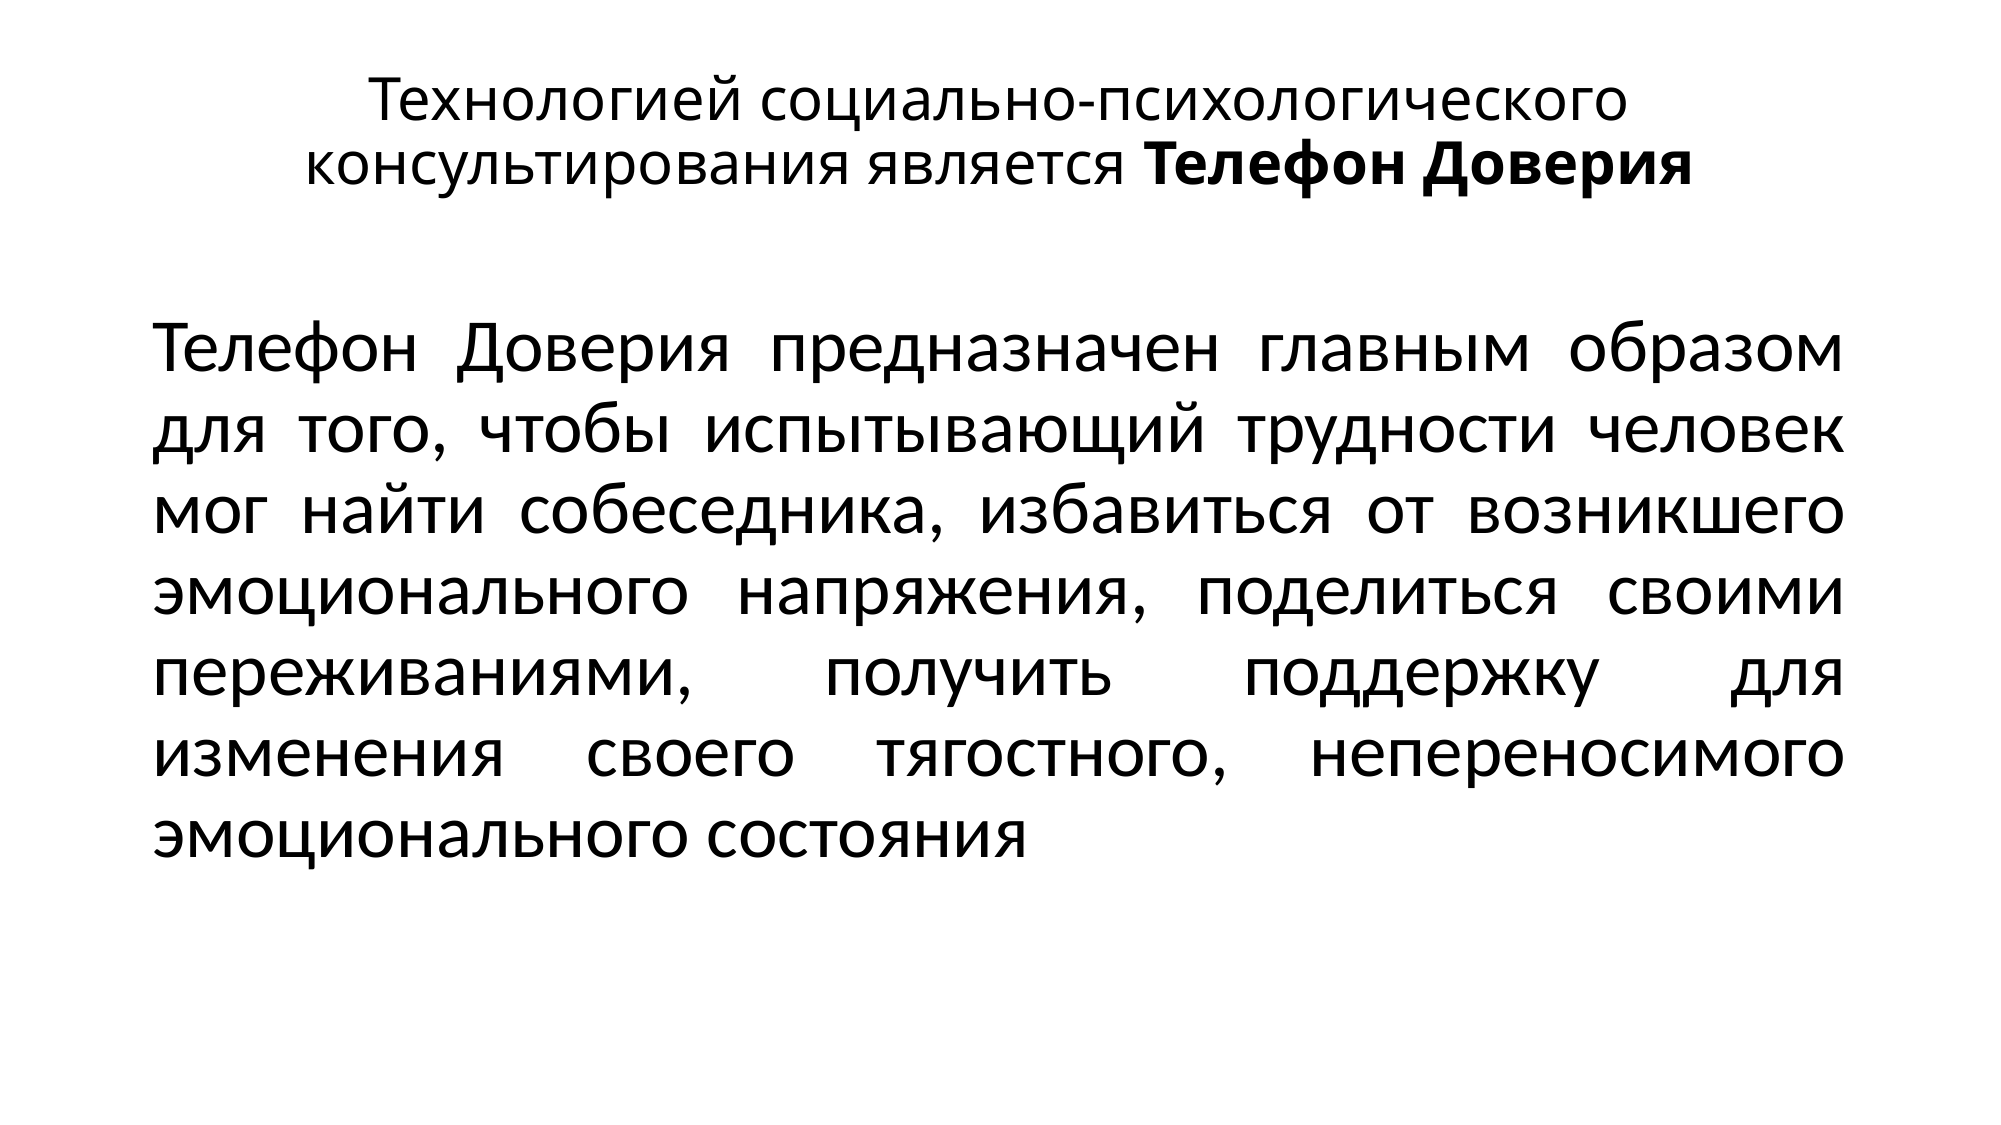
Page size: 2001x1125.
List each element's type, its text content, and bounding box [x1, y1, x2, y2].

title Технологией социально-психологического консультирования является Телефон Доверия [137, 59, 1863, 278]
list Телефон Доверия предназначен главным образом для того, чтобы испытывающий трудности человек мог найти собеседника, избавиться от возникшего эмоционального напряжения, поделиться своими переживаниями, получить поддержку для изменения своего тягостного, непереносимого эмоционального состояния [137, 299, 1863, 1014]
